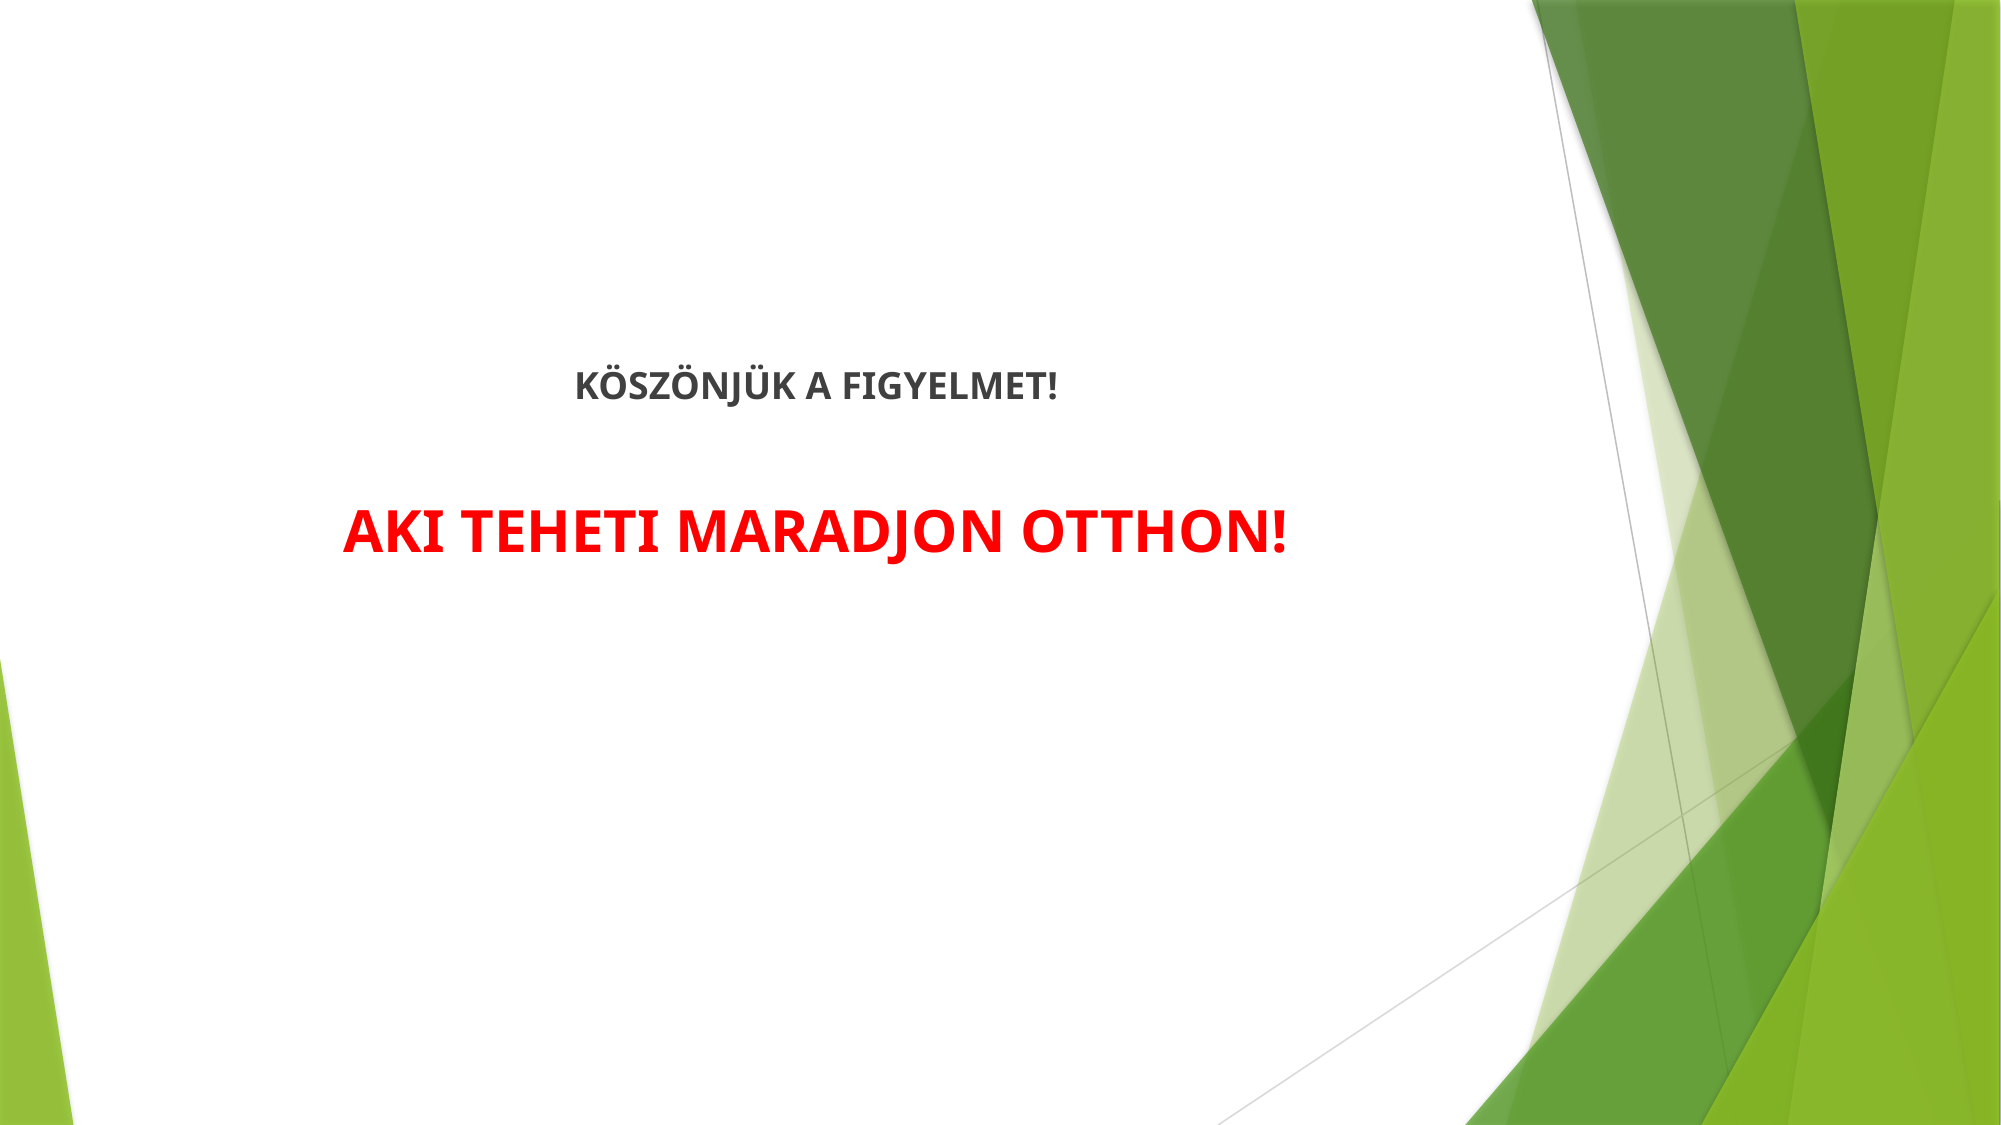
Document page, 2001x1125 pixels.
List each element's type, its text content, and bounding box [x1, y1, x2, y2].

list KÖSZÖNJÜK A FIGYELMET! AKI TEHETI MARADJON OTTHON! [111, 354, 1522, 992]
